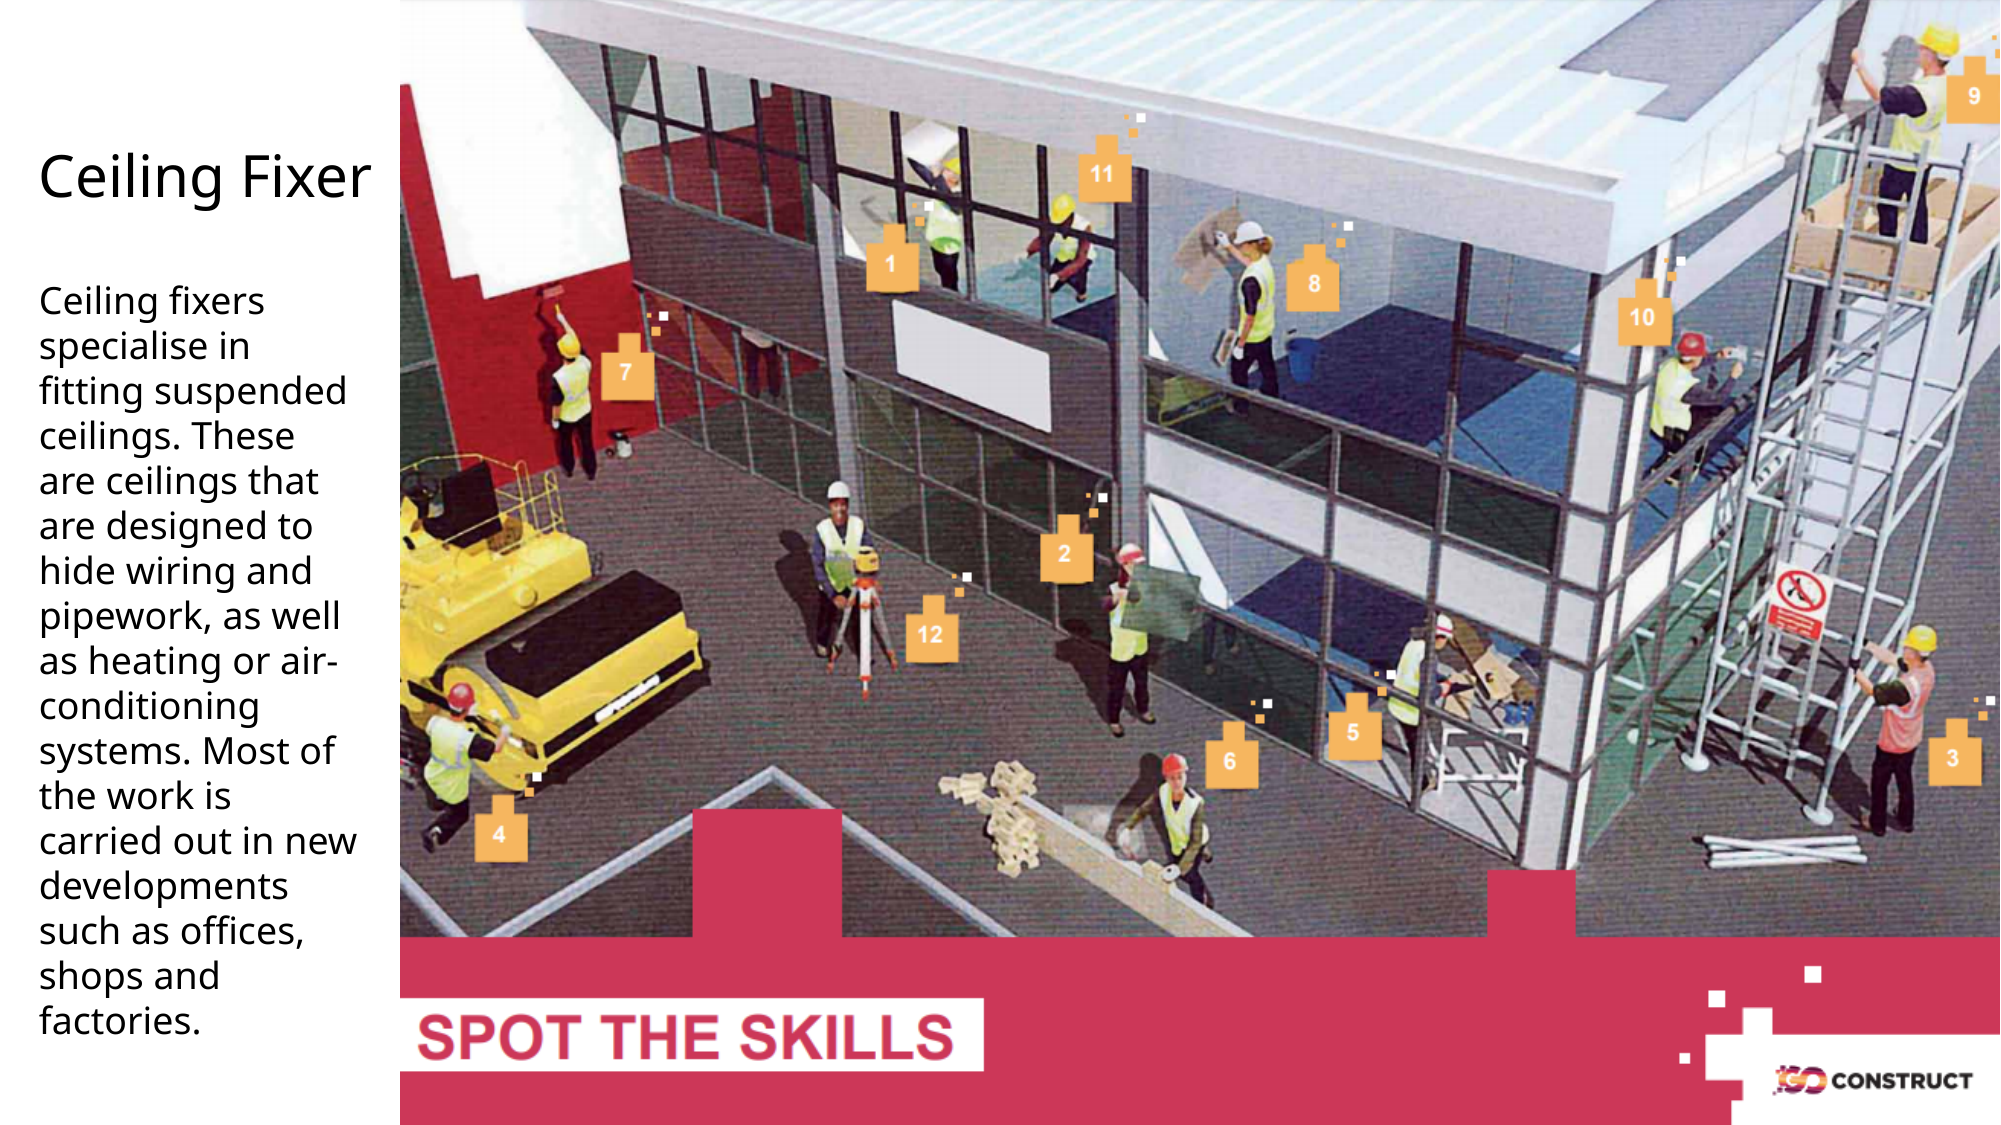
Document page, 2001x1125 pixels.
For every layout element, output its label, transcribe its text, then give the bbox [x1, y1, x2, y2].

picture [400, 0, 2000, 1125]
text_box Ceiling fixers specialise in fitting suspended ceilings. These are ceilings that are designed to hide wiring and pipework, as well as heating or air- conditioning systems. Most of the work is carried out in new developments such as offices, shops and factories. [24, 269, 377, 1050]
text_box Ceiling Fixer [24, 131, 400, 217]
